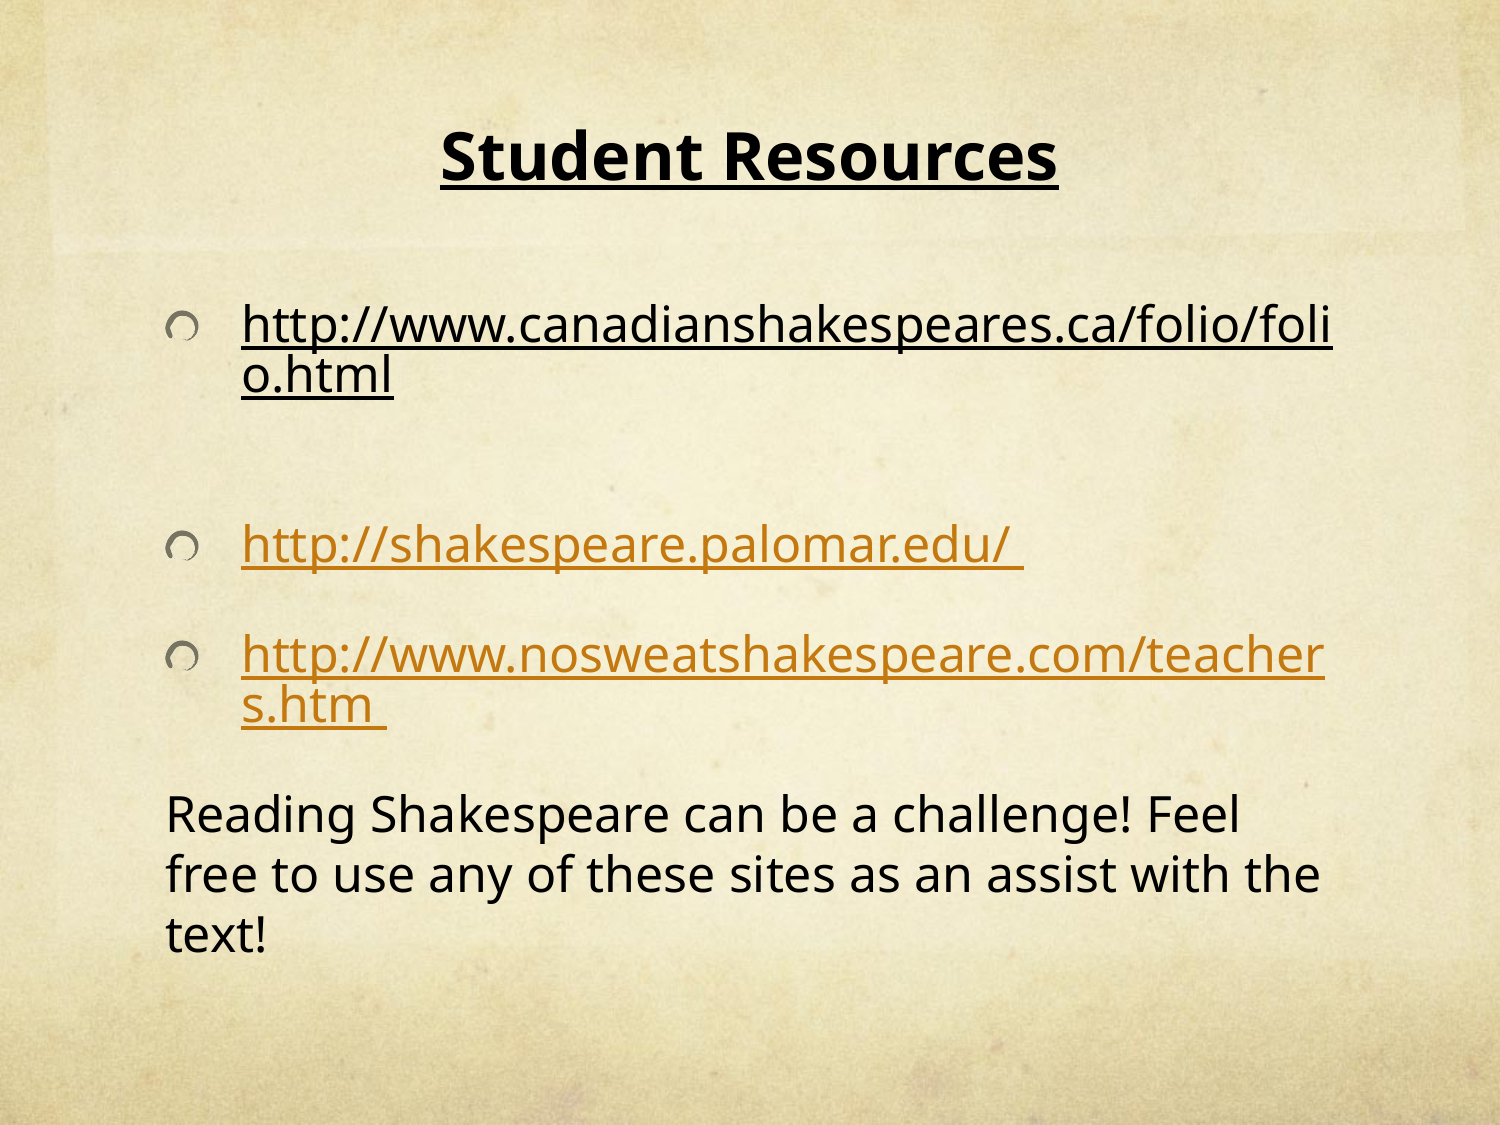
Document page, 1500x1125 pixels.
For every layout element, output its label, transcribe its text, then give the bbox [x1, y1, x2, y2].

title Student Resources [150, 82, 1350, 225]
list http://www.canadianshakespeares.ca/folio/folio.html http://shakespeare.palomar.edu/ http://www.nosweatshakespeare.com/teachers.htm Reading Shakespeare can be a challenge! Feel free to use any of these sites as an assist with the text! [150, 284, 1350, 950]
picture [0, 0, 1500, 1125]
